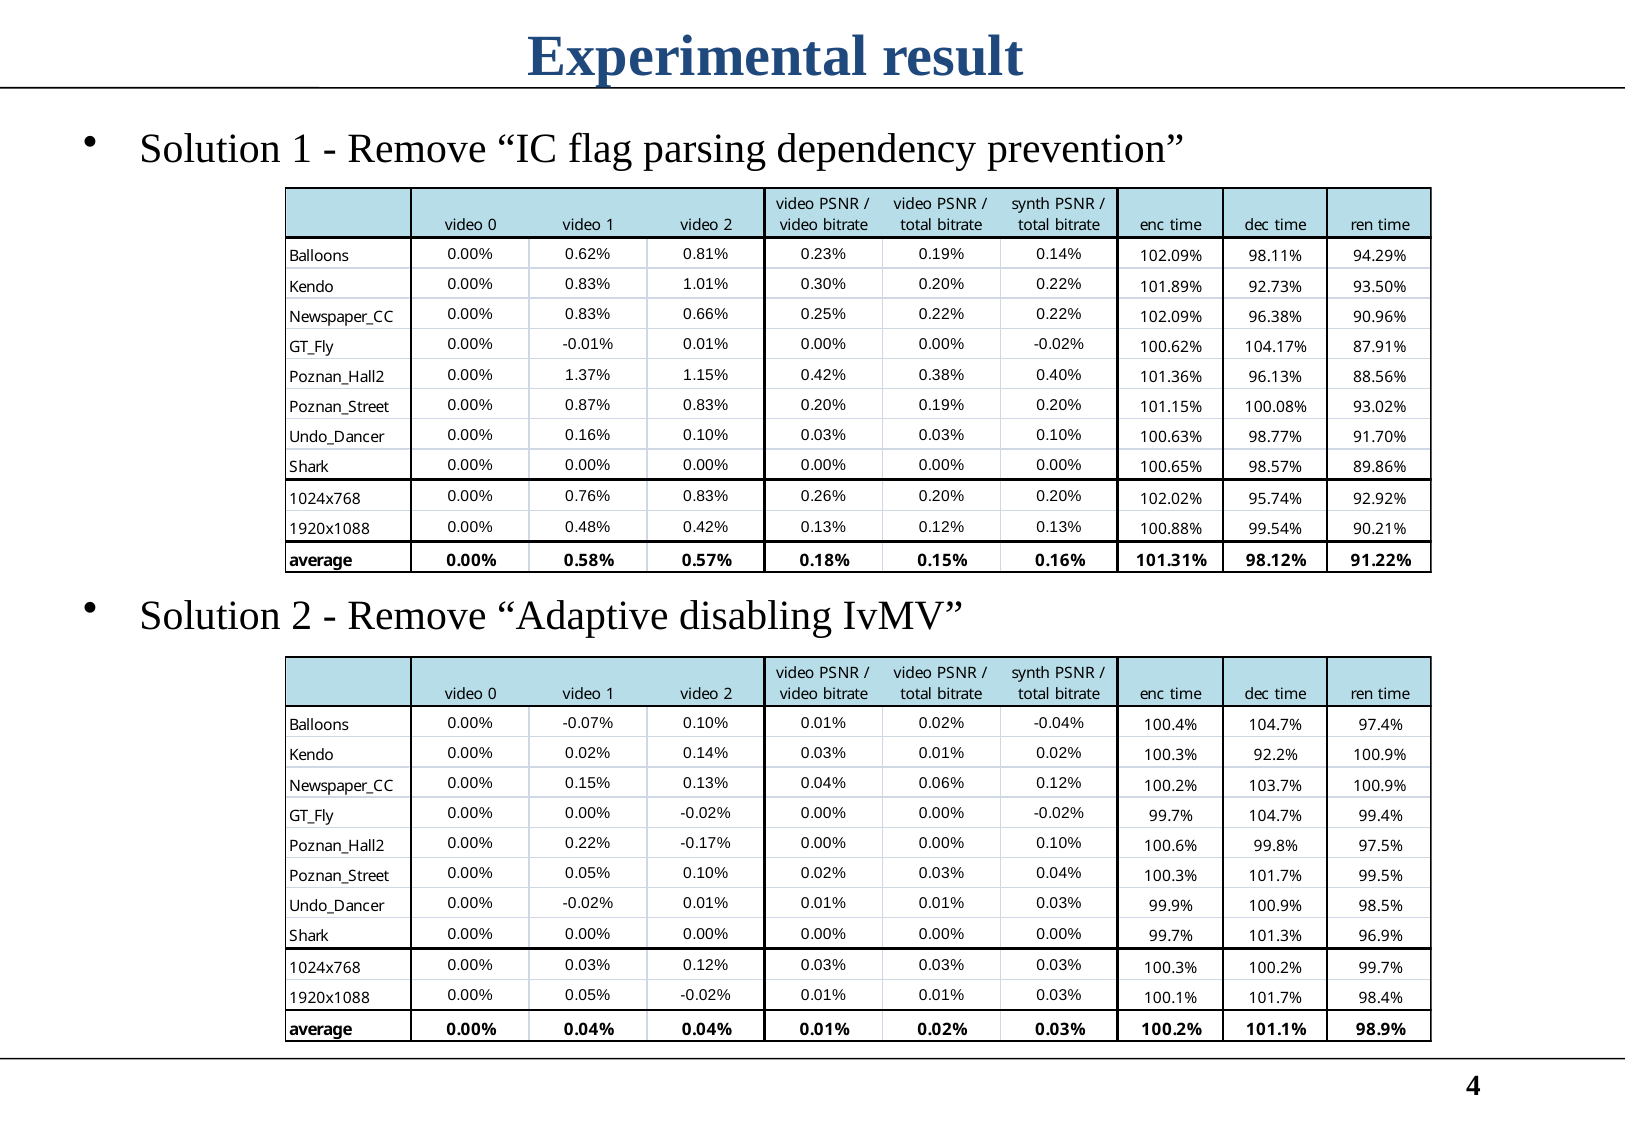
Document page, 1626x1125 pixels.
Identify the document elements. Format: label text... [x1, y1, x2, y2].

picture [284, 655, 1434, 1044]
title Experimental result [68, 9, 1484, 94]
picture [284, 187, 1434, 575]
slide_number 4 [1403, 1058, 1544, 1106]
list Solution 1 - Remove “IC flag parsing dependency prevention” Solution 2 - Remove “Adaptive disabling IvMV” [68, 113, 1544, 1005]
